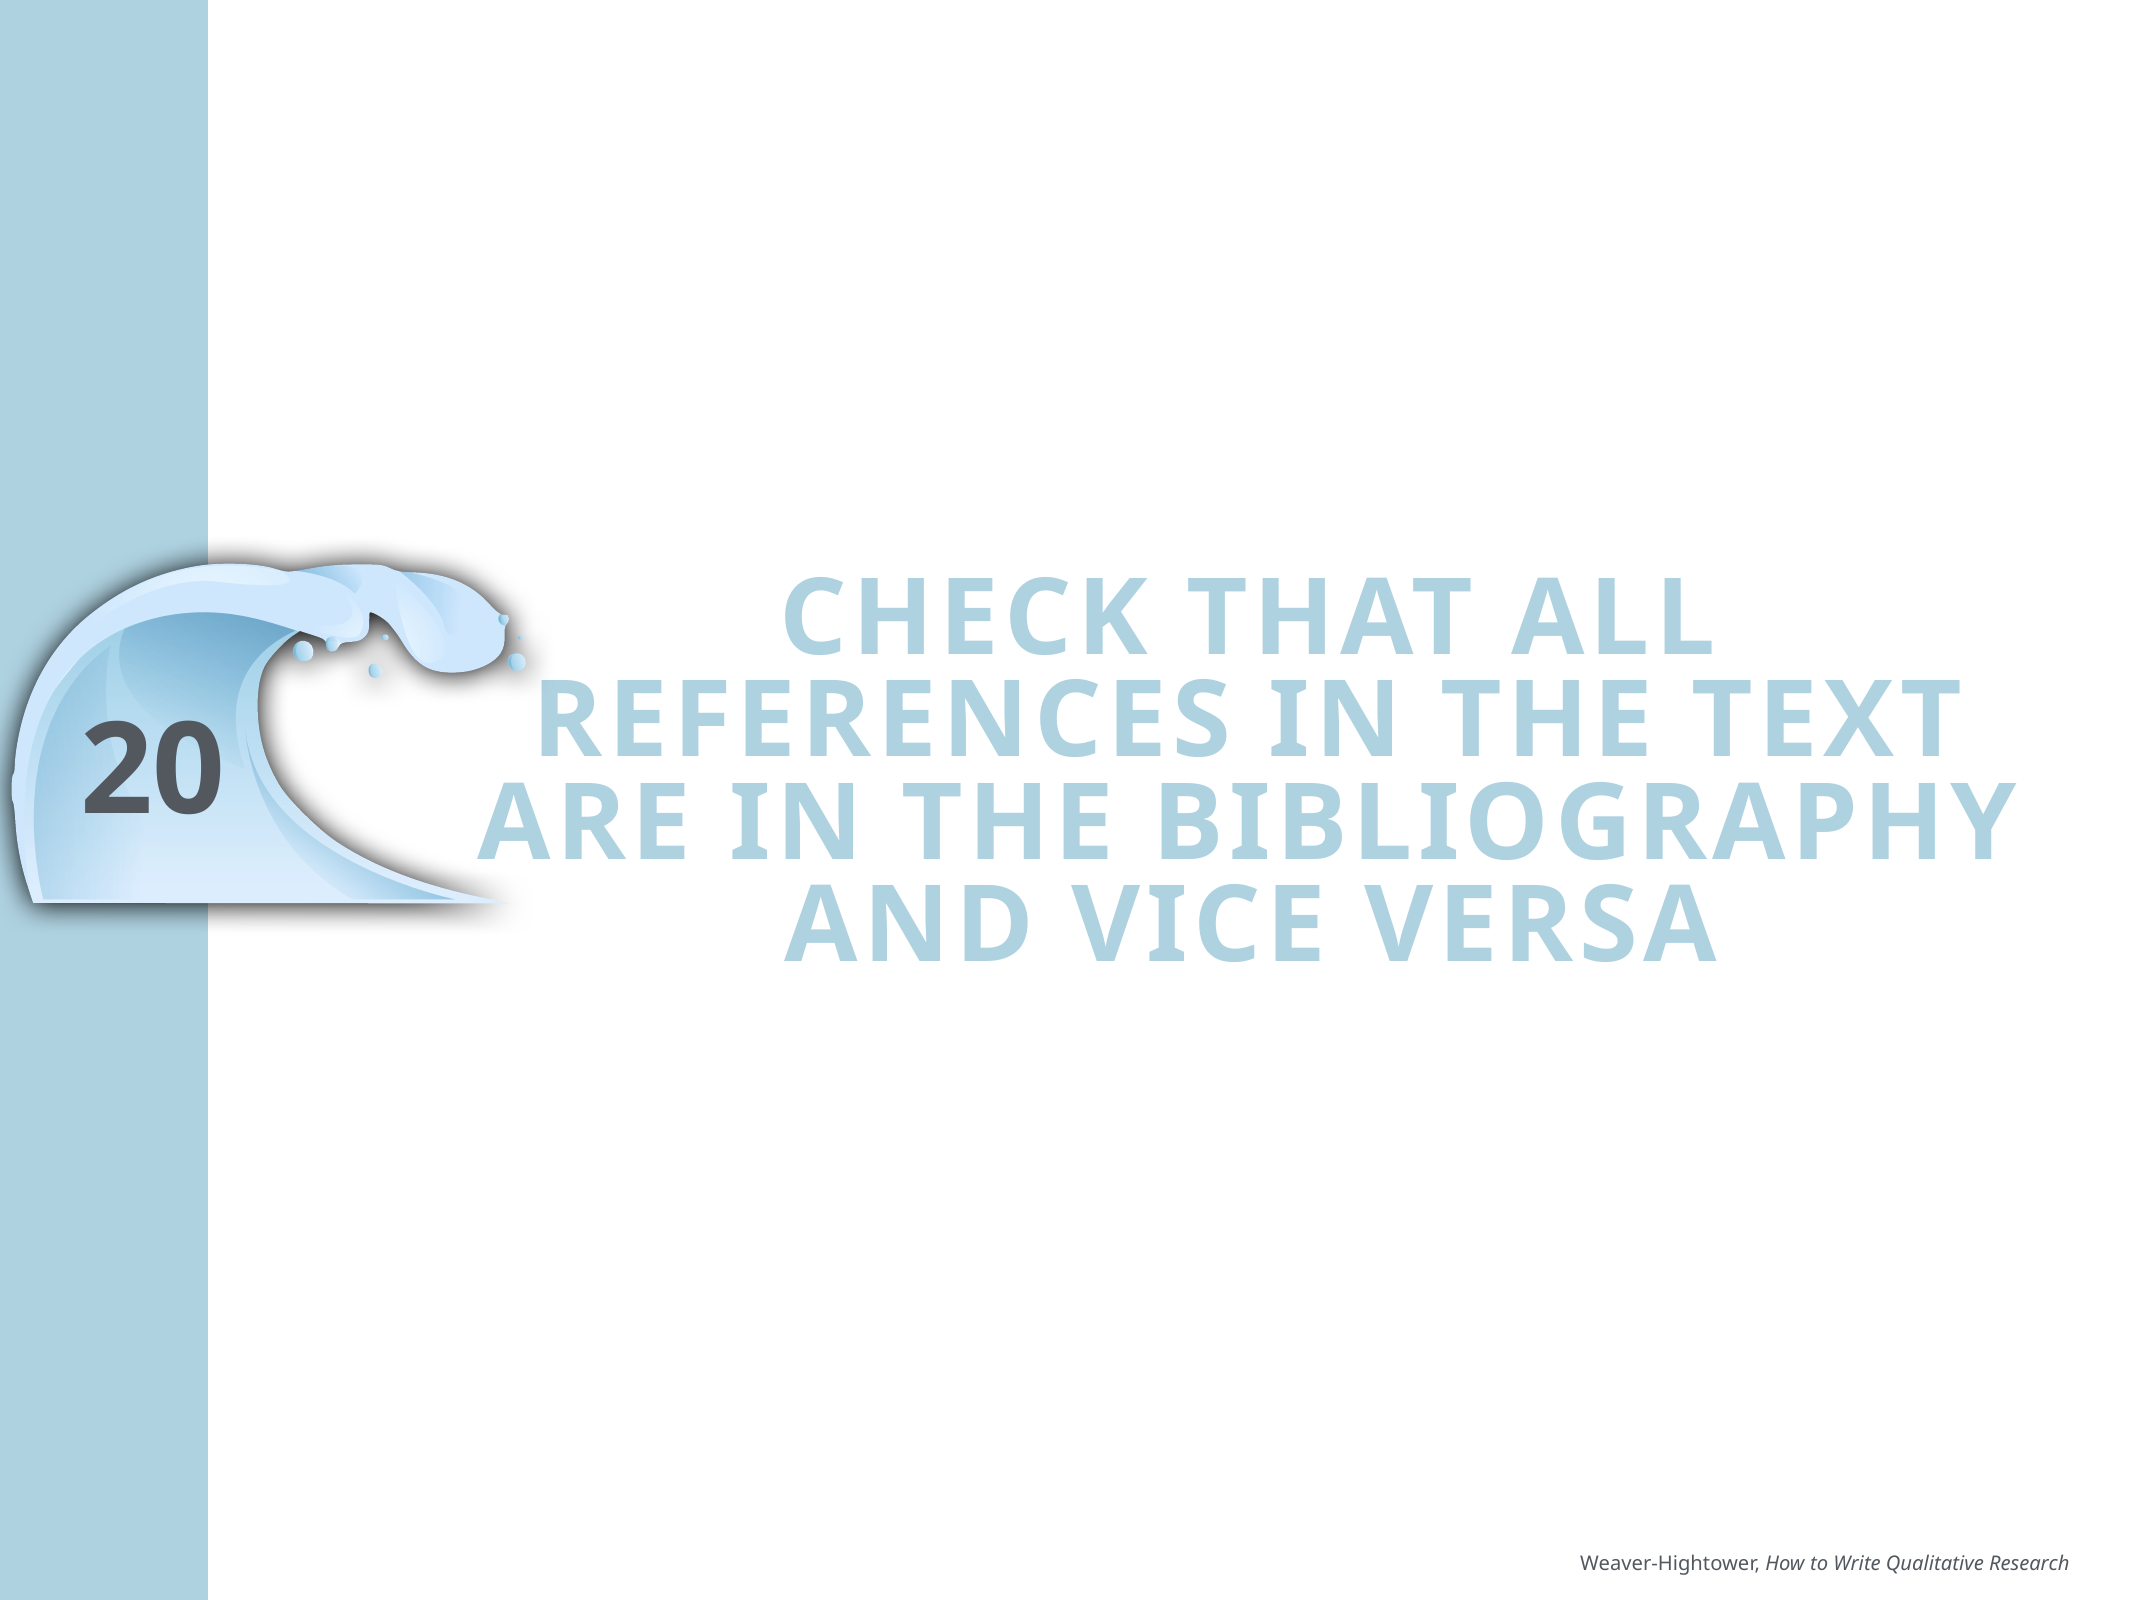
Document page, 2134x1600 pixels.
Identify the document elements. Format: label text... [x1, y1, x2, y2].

picture [11, 563, 527, 904]
title Check that all references in the text are in the bibliography and vice versa [417, 527, 2085, 1028]
